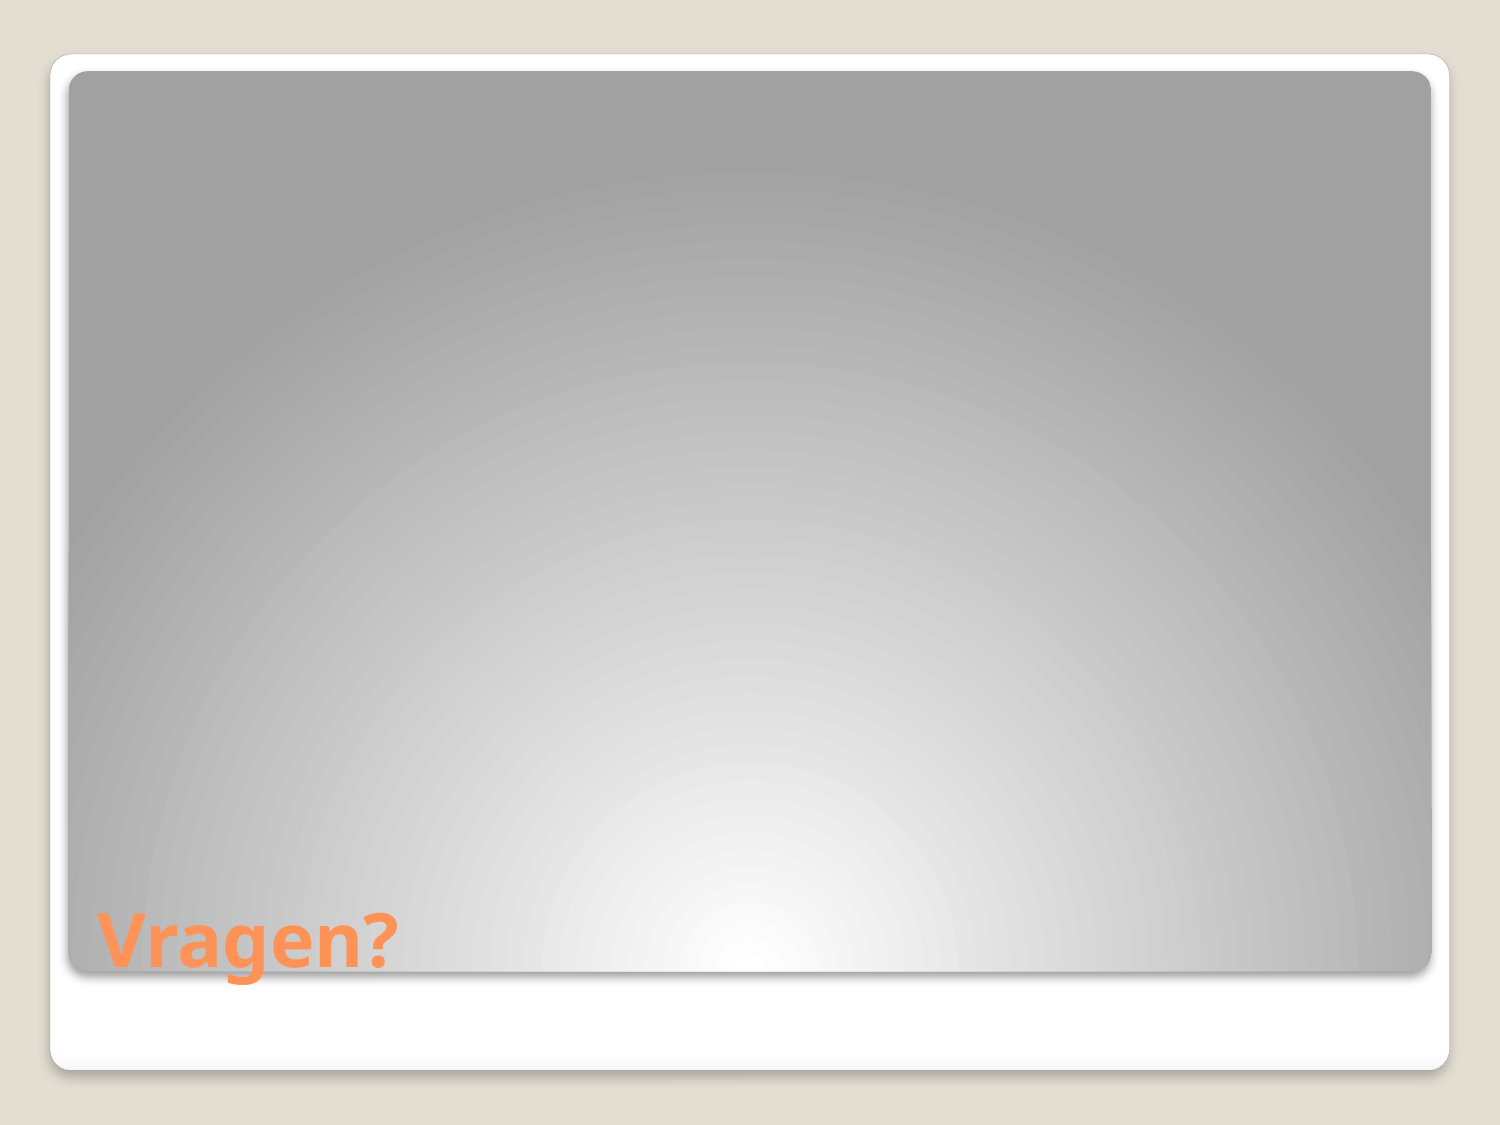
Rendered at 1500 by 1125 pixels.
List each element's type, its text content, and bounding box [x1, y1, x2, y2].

title Vragen? [82, 817, 1425, 990]
